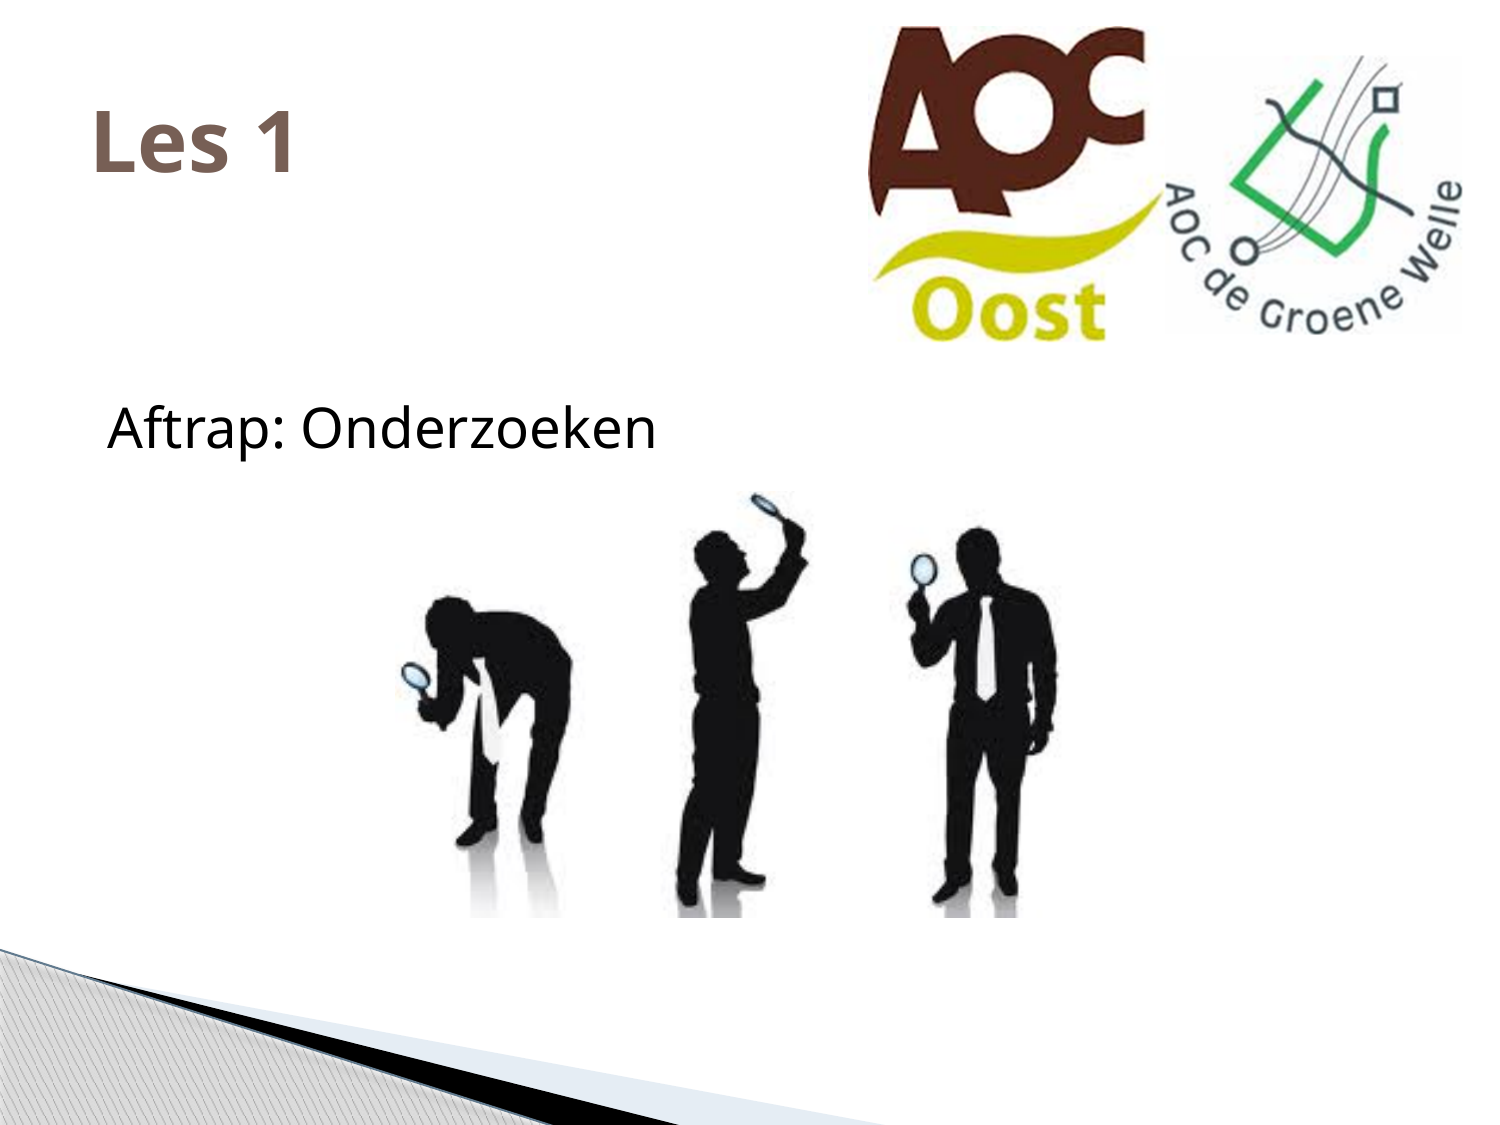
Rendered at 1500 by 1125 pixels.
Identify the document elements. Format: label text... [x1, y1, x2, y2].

title Les 1 [75, 45, 862, 233]
picture [867, 26, 1473, 365]
list Aftrap: Onderzoeken [75, 385, 1425, 986]
picture [395, 491, 1065, 918]
